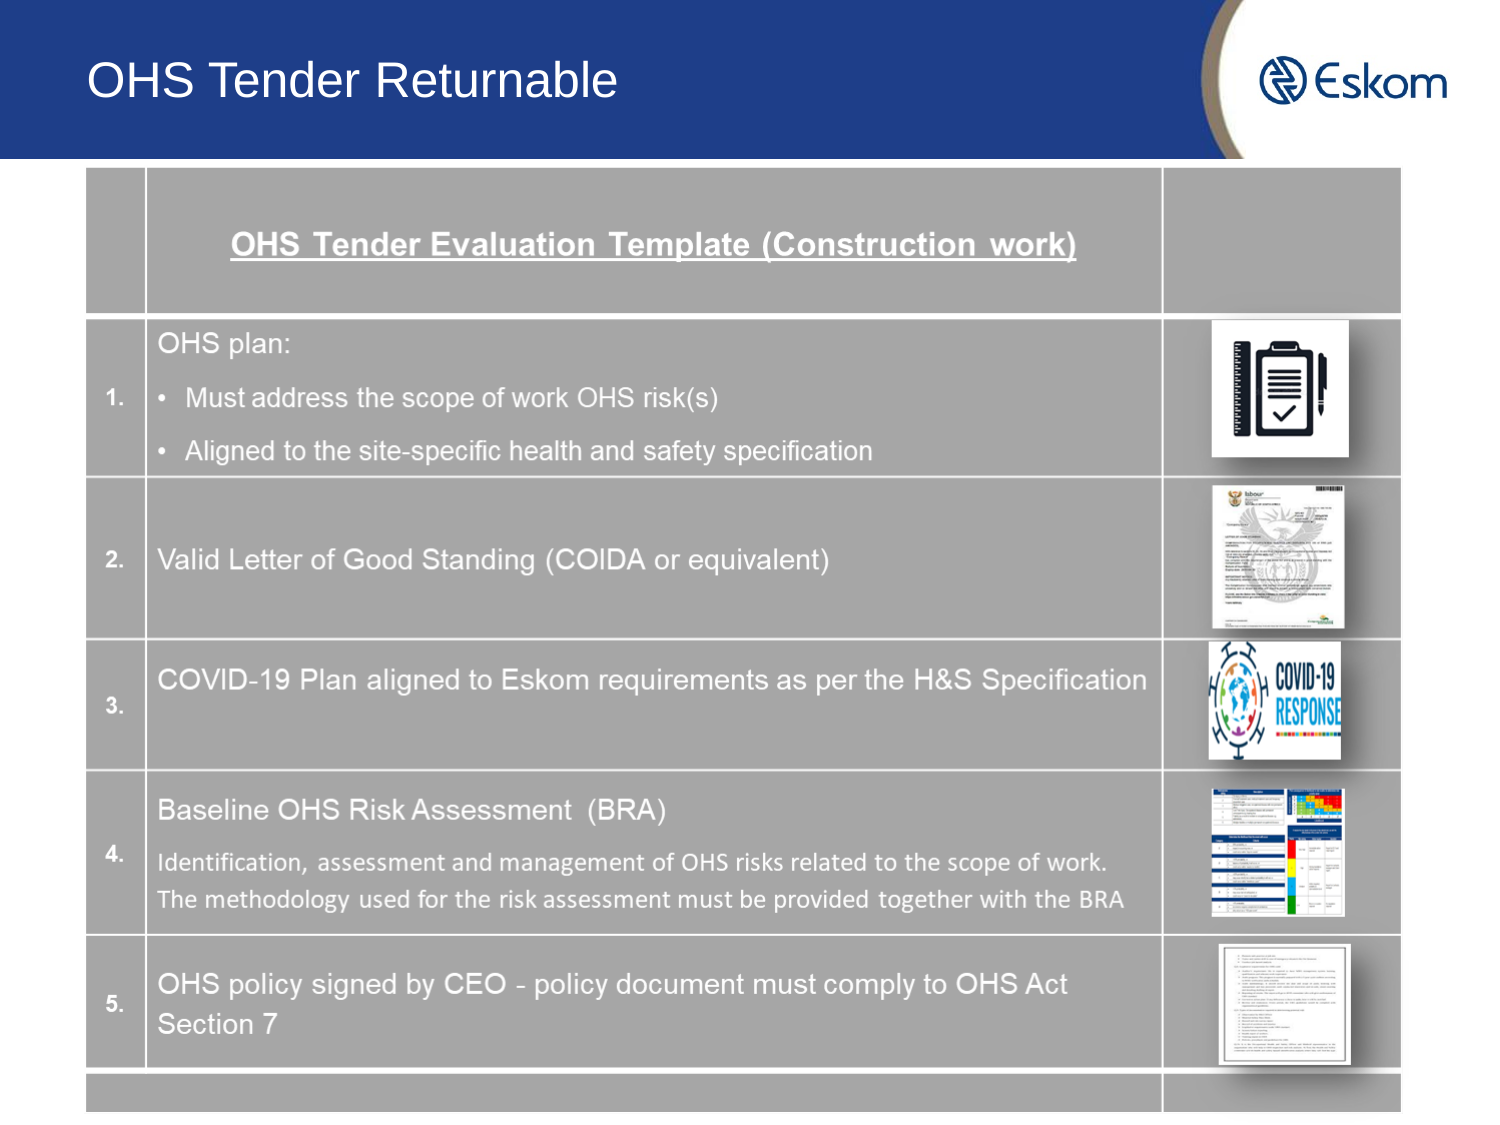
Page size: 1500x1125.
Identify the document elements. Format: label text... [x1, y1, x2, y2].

picture [0, 0, 1246, 159]
picture [1257, 55, 1450, 105]
picture [84, 165, 1416, 1125]
title OHS Tender Returnable [71, 27, 1142, 137]
